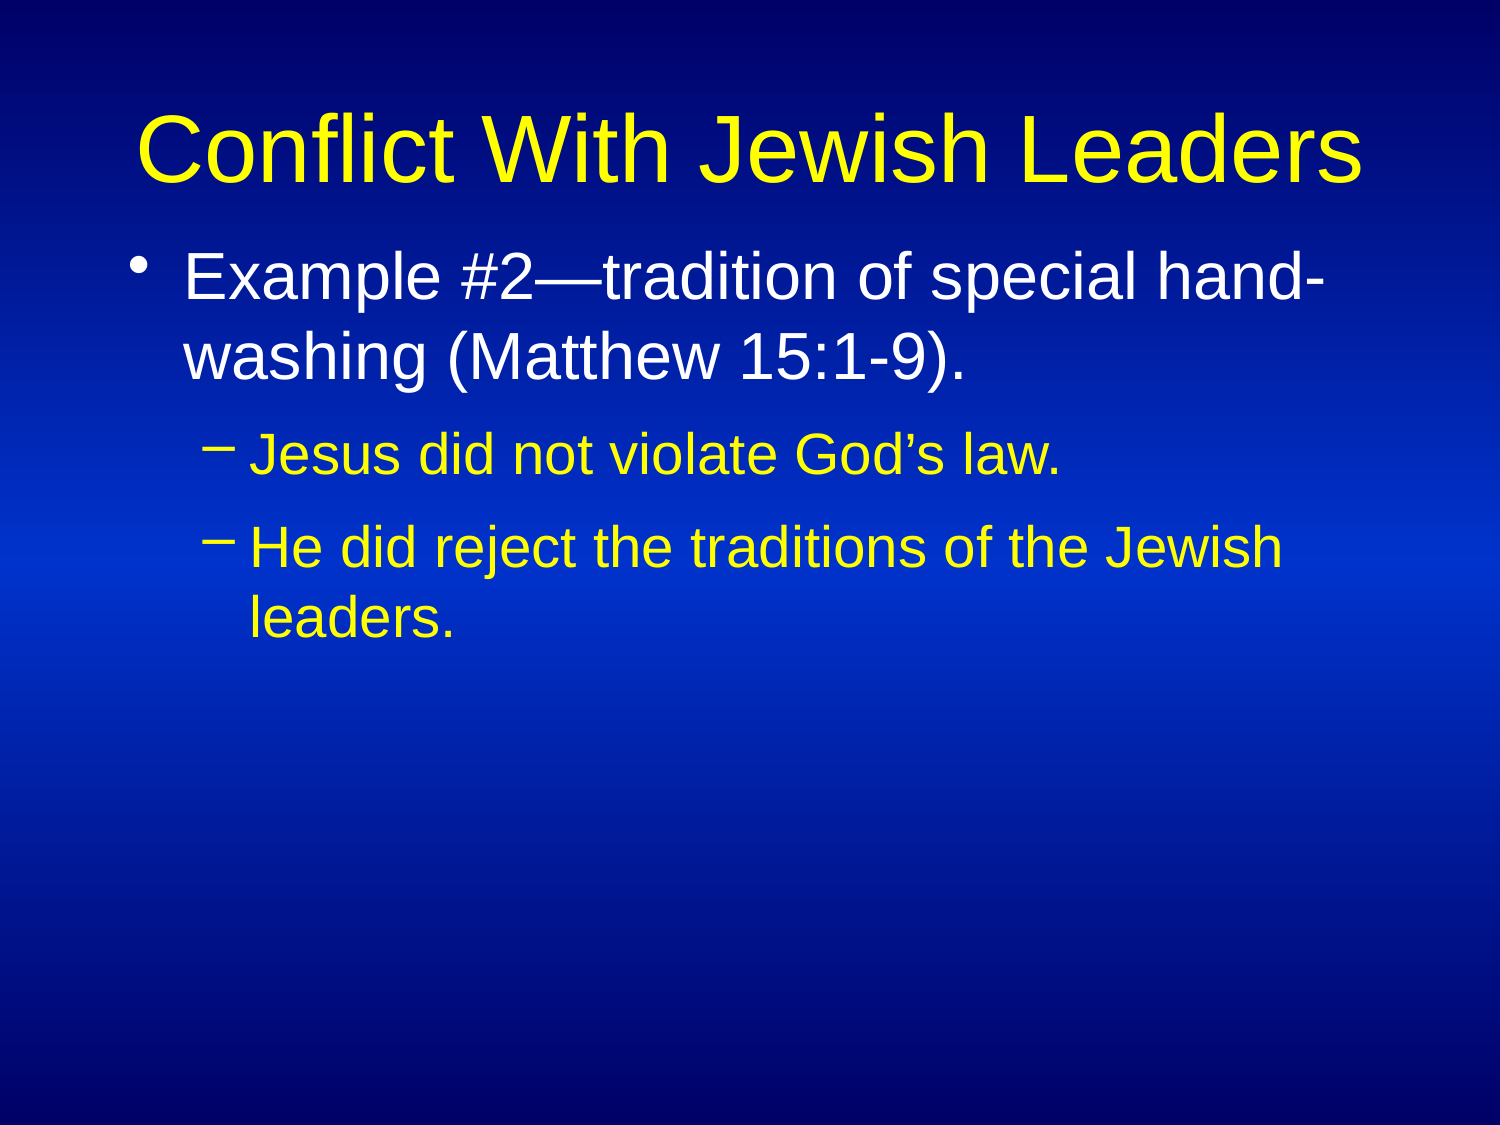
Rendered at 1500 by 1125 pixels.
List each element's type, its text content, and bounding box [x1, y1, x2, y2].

title Conflict With Jewish Leaders [37, 50, 1463, 238]
list Example #2—tradition of special hand-washing (Matthew 15:1-9). Jesus did not violate God’s law. He did reject the traditions of the Jewish leaders. [112, 224, 1463, 1025]
